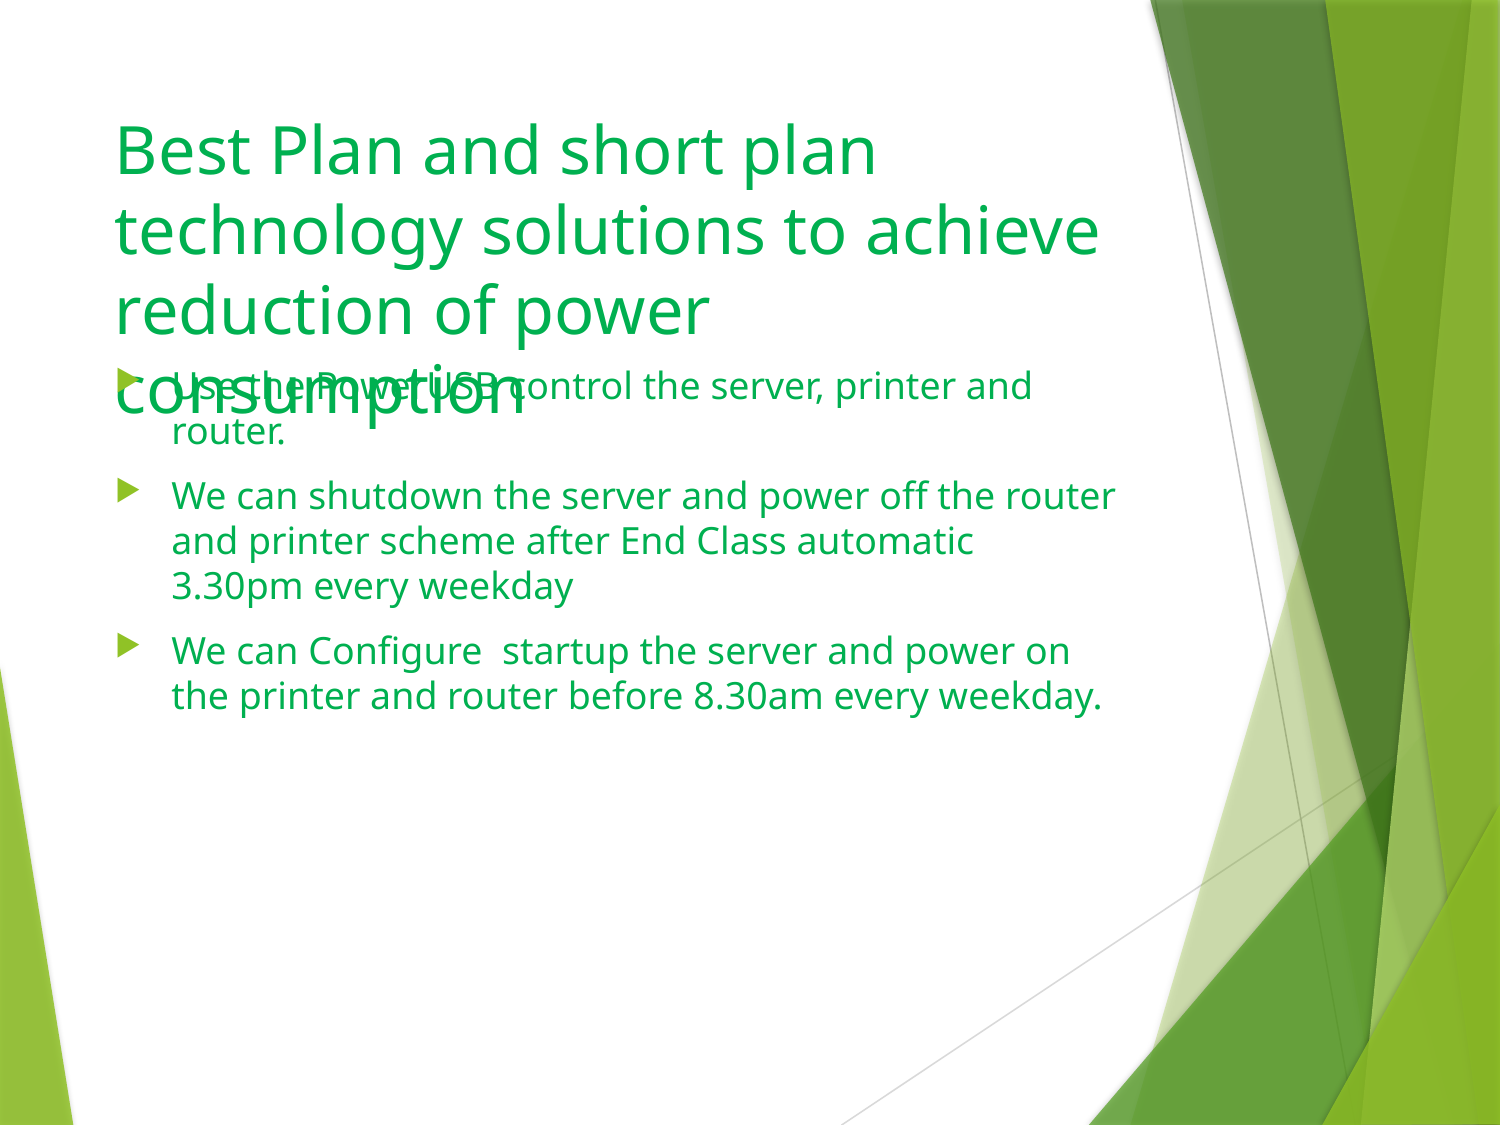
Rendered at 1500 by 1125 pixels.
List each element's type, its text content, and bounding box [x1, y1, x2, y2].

list Use the PowerUSB control the server, printer and router. We can shutdown the server and power off the router and printer scheme after End Class automatic 3.30pm every weekday We can Configure startup the server and power on the printer and router before 8.30am every weekday. [99, 354, 1142, 992]
title Best Plan and short plan technology solutions to achieve reduction of power consumption [99, 99, 1142, 317]
